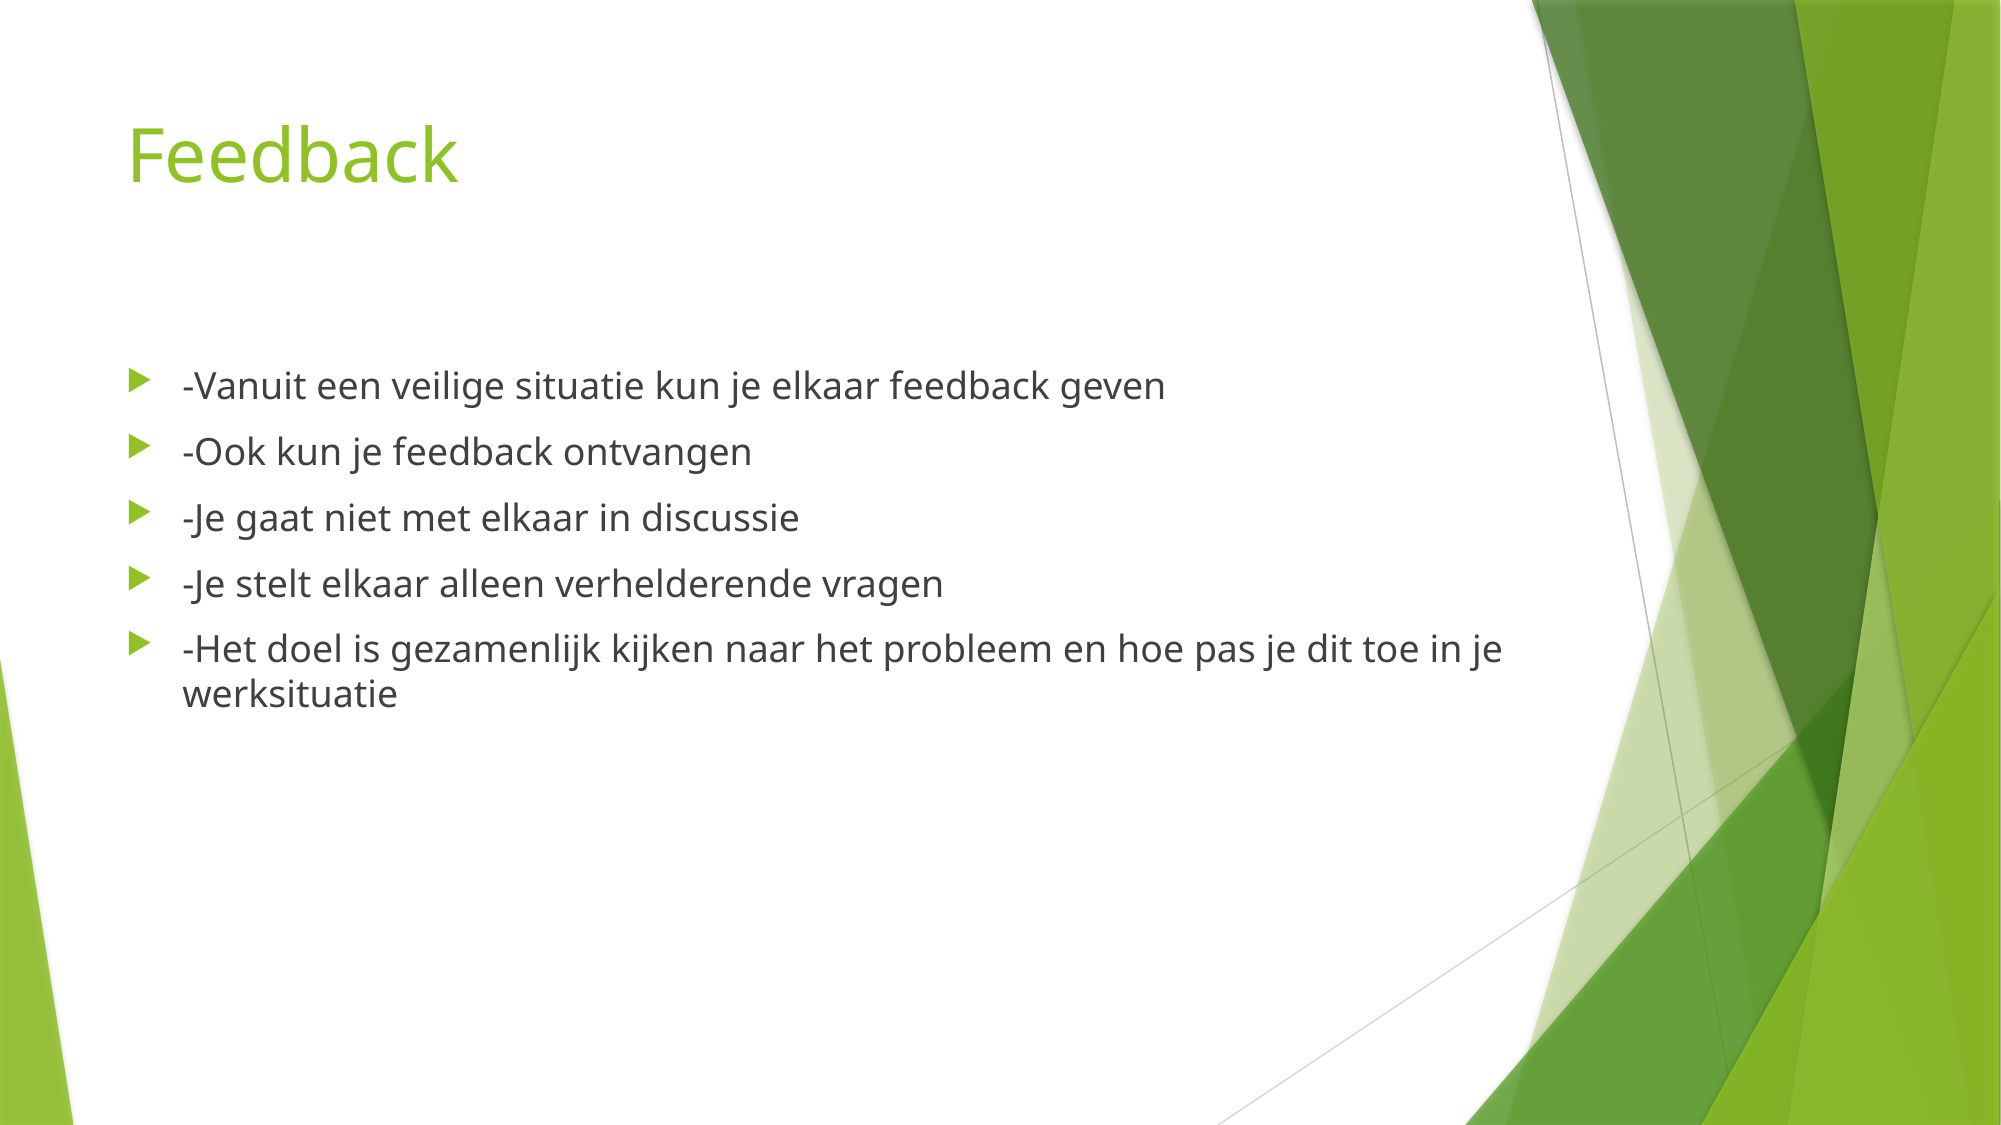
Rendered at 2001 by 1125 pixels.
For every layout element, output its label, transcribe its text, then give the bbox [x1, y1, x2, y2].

list -Vanuit een veilige situatie kun je elkaar feedback geven -Ook kun je feedback ontvangen -Je gaat niet met elkaar in discussie -Je stelt elkaar alleen verhelderende vragen -Het doel is gezamenlijk kijken naar het probleem en hoe pas je dit toe in je werksituatie [111, 354, 1522, 992]
title Feedback [111, 99, 1522, 317]
